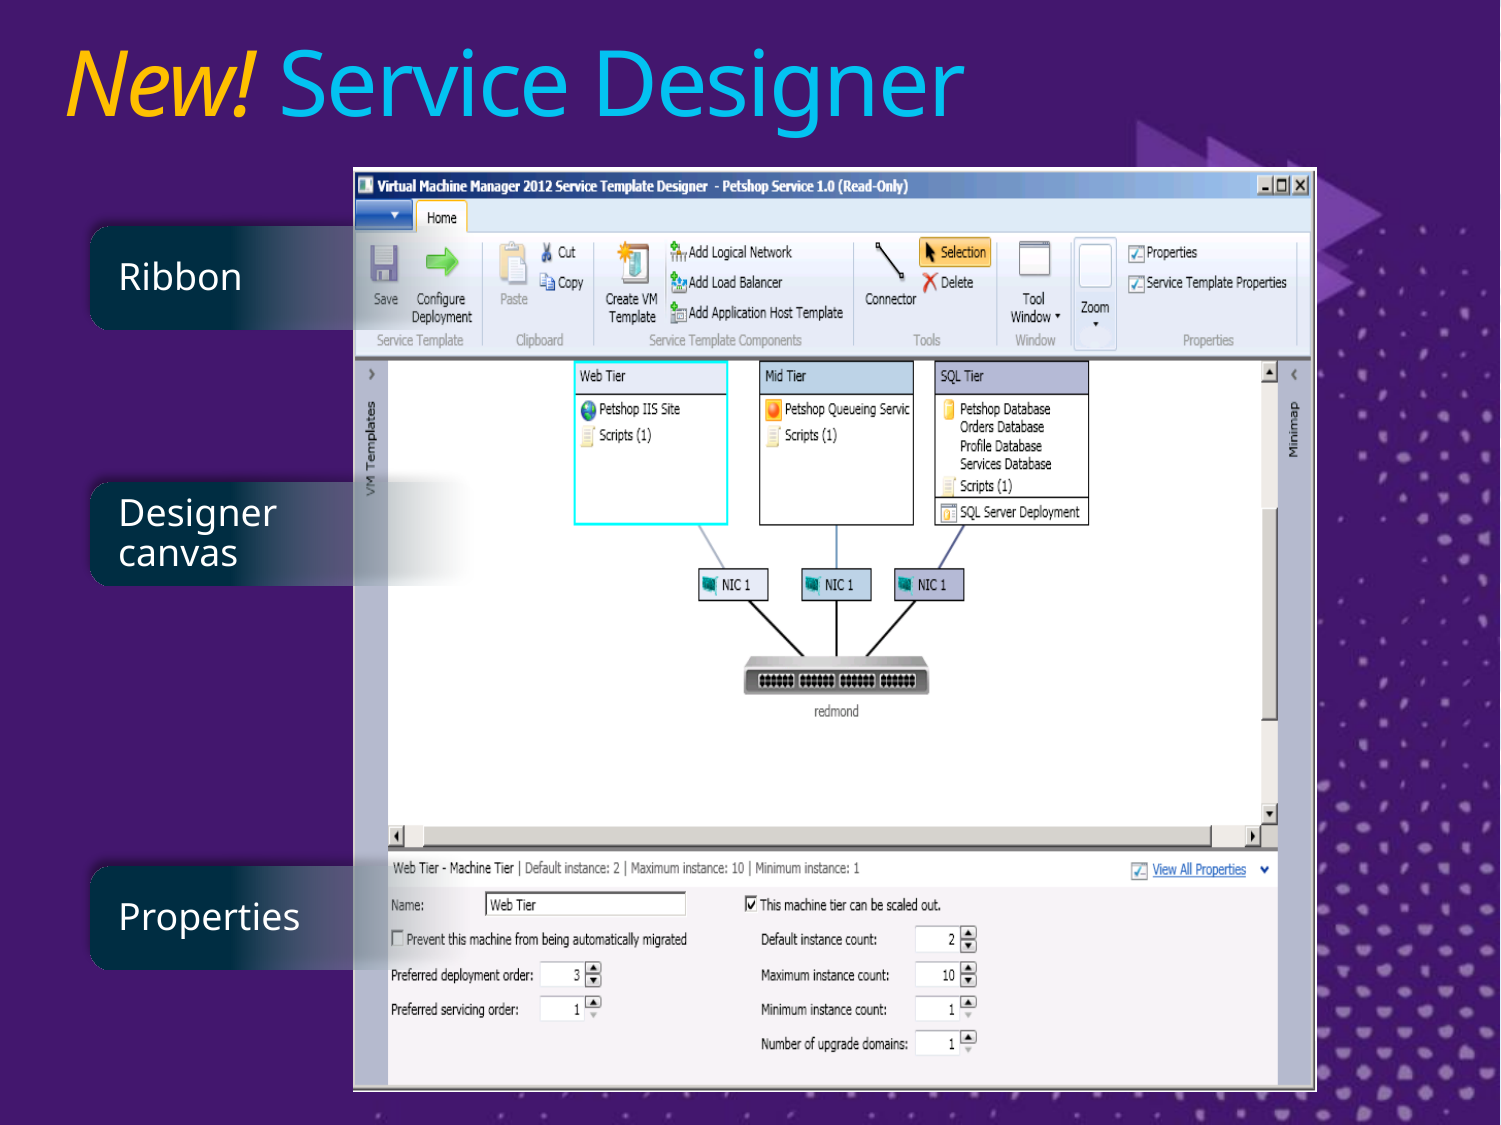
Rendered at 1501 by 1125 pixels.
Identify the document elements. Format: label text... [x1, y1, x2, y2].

picture [0, 0, 1501, 1125]
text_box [89, 226, 476, 330]
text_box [89, 482, 476, 586]
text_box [89, 866, 476, 970]
title New! Service Designer [63, 37, 1437, 138]
